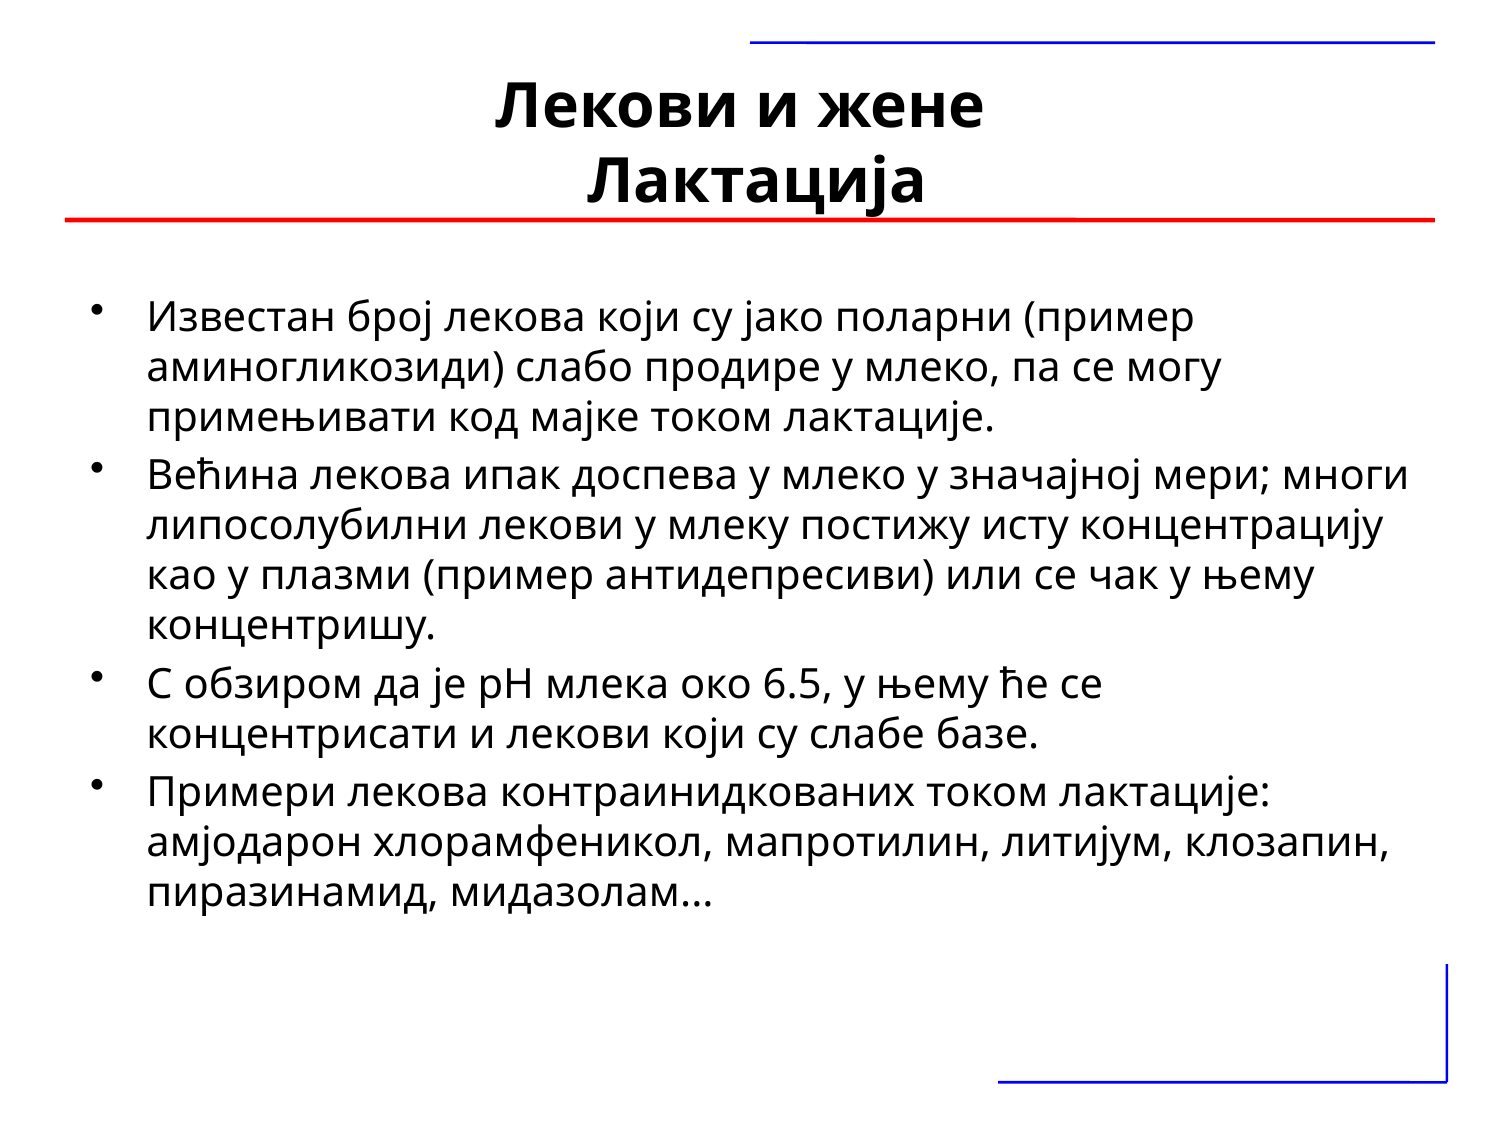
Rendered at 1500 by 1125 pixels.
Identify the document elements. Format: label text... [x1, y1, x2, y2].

text_box Лекови и жене Лактација [75, 20, 1424, 223]
list Известан број лекова који су јако поларни (пример аминогликозиди) слабо продире у млеко, па се могу примењивати код мајке током лактације. Већина лекова ипак доспева у млеко у значајној мери; многи липосолубилни лекови у млеку постижу исту концентрацију као у плазми (пример антидепресиви) или се чак у њему концентришу. С обзиром да је pH млека око 6.5, у њему ће се концентрисати и лекови који су слабе базе. Примери лекова контраинидкованих током лактације: амјодарон хлорамфеникол, мапротилин, литијум, клозапин, пиразинамид, мидазолам... [74, 281, 1426, 1006]
